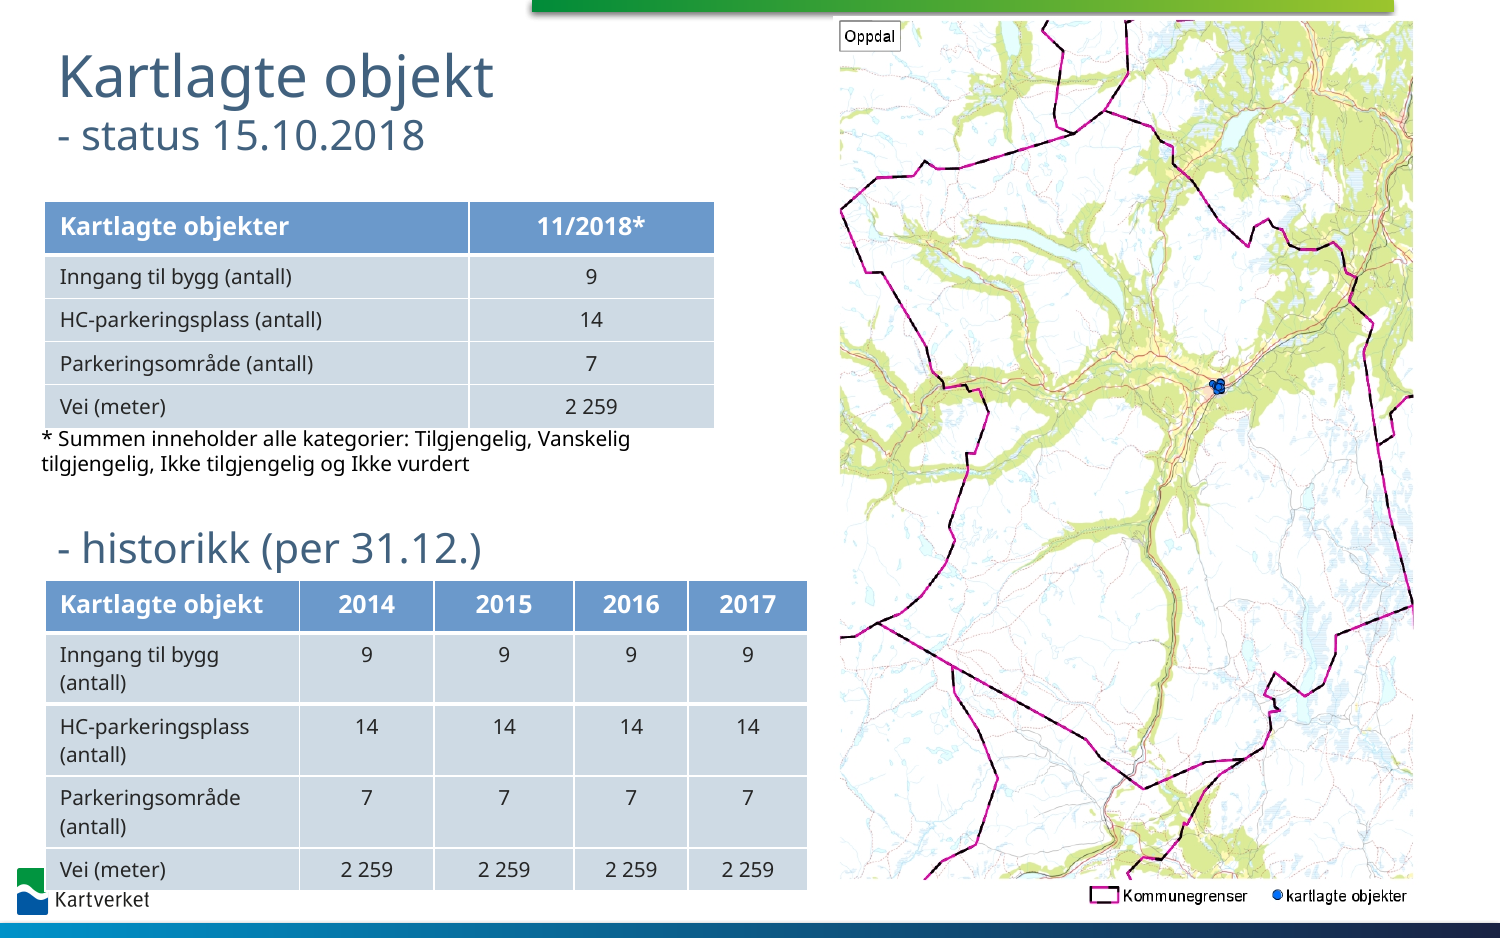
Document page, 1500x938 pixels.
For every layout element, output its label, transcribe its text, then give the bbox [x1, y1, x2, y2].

table_cell 7 [300, 777, 433, 847]
table_cell 7 [470, 342, 714, 384]
table_cell 14 [435, 706, 573, 775]
table_header 11/2018* [470, 202, 714, 253]
table_header 2016 [575, 581, 687, 631]
table_cell 9 [689, 635, 807, 702]
table_cell Parkeringsområde (antall) [46, 777, 299, 847]
table_cell 2 259 [470, 385, 714, 428]
table_cell 7 [689, 777, 807, 847]
picture [833, 16, 1419, 913]
table_cell Inngang til bygg (antall) [46, 635, 299, 702]
table_header Kartlagte objekt [46, 581, 299, 631]
table_header Kartlagte objekter [45, 202, 468, 253]
table_cell 2 259 [689, 849, 807, 890]
text_box Kartlagte objekt - status 15.10.2018 [42, 24, 828, 167]
table_cell 2 259 [435, 849, 573, 890]
table_cell 9 [575, 635, 687, 702]
table_header 2014 [300, 581, 433, 631]
table_cell Vei (meter) [45, 385, 468, 417]
table_cell Parkeringsområde (antall) [45, 342, 468, 384]
table_cell 14 [300, 706, 433, 775]
table_cell HC-parkeringsplass (antall) [45, 299, 468, 341]
table_cell 2 259 [300, 849, 433, 890]
table_cell 9 [435, 635, 573, 702]
table_header 2017 [689, 581, 807, 631]
table_cell 7 [575, 777, 687, 847]
table_cell 9 [470, 257, 714, 298]
table_cell 14 [575, 706, 687, 775]
text_box - historikk (per 31.12.) [42, 496, 828, 580]
table_cell 2 259 [575, 849, 687, 890]
table_cell 14 [470, 299, 714, 341]
table_cell 9 [300, 635, 433, 702]
table_cell 14 [689, 706, 807, 775]
table_header 2015 [435, 581, 573, 631]
text_box * Summen inneholder alle kategorier: Tilgjengelig, Vanskelig tilgjengelig, Ikke tilgjengelig og Ikke vurdert [26, 417, 711, 483]
table_cell HC-parkeringsplass (antall) [46, 706, 299, 775]
table_cell Vei (meter) [46, 849, 299, 890]
table_cell 7 [435, 777, 573, 847]
table_cell Inngang til bygg (antall) [45, 257, 468, 298]
